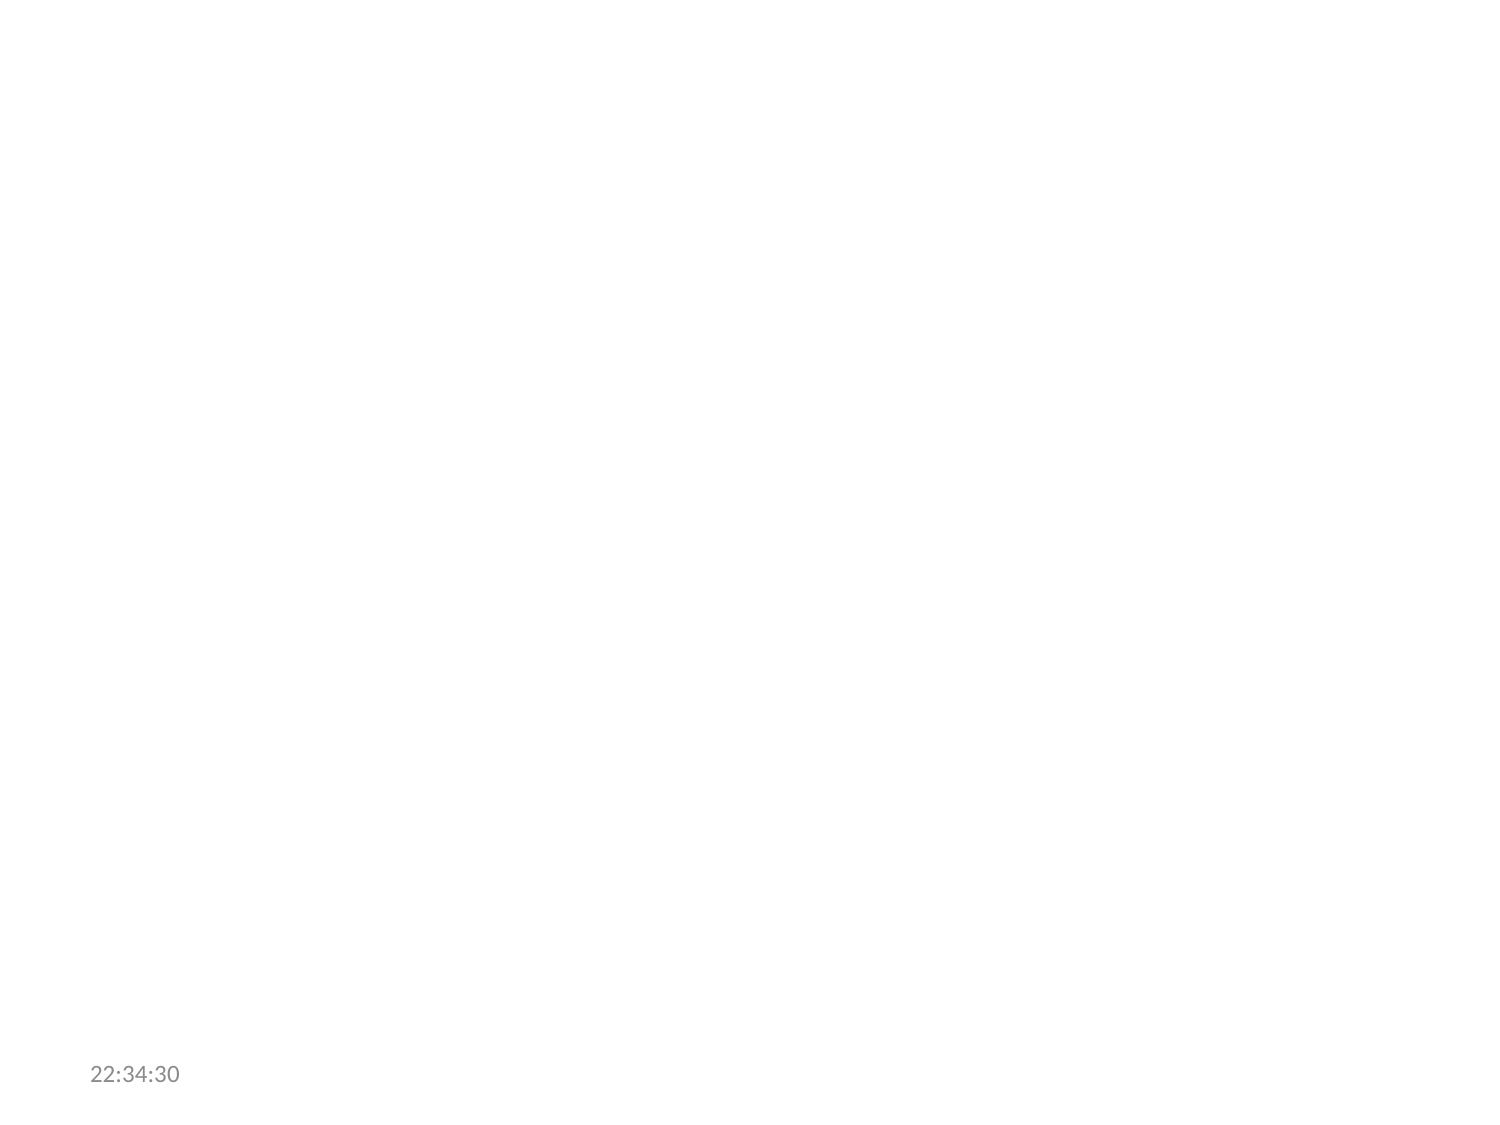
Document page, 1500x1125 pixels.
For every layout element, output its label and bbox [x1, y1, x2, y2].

slide_number [75, 1042, 425, 1103]
